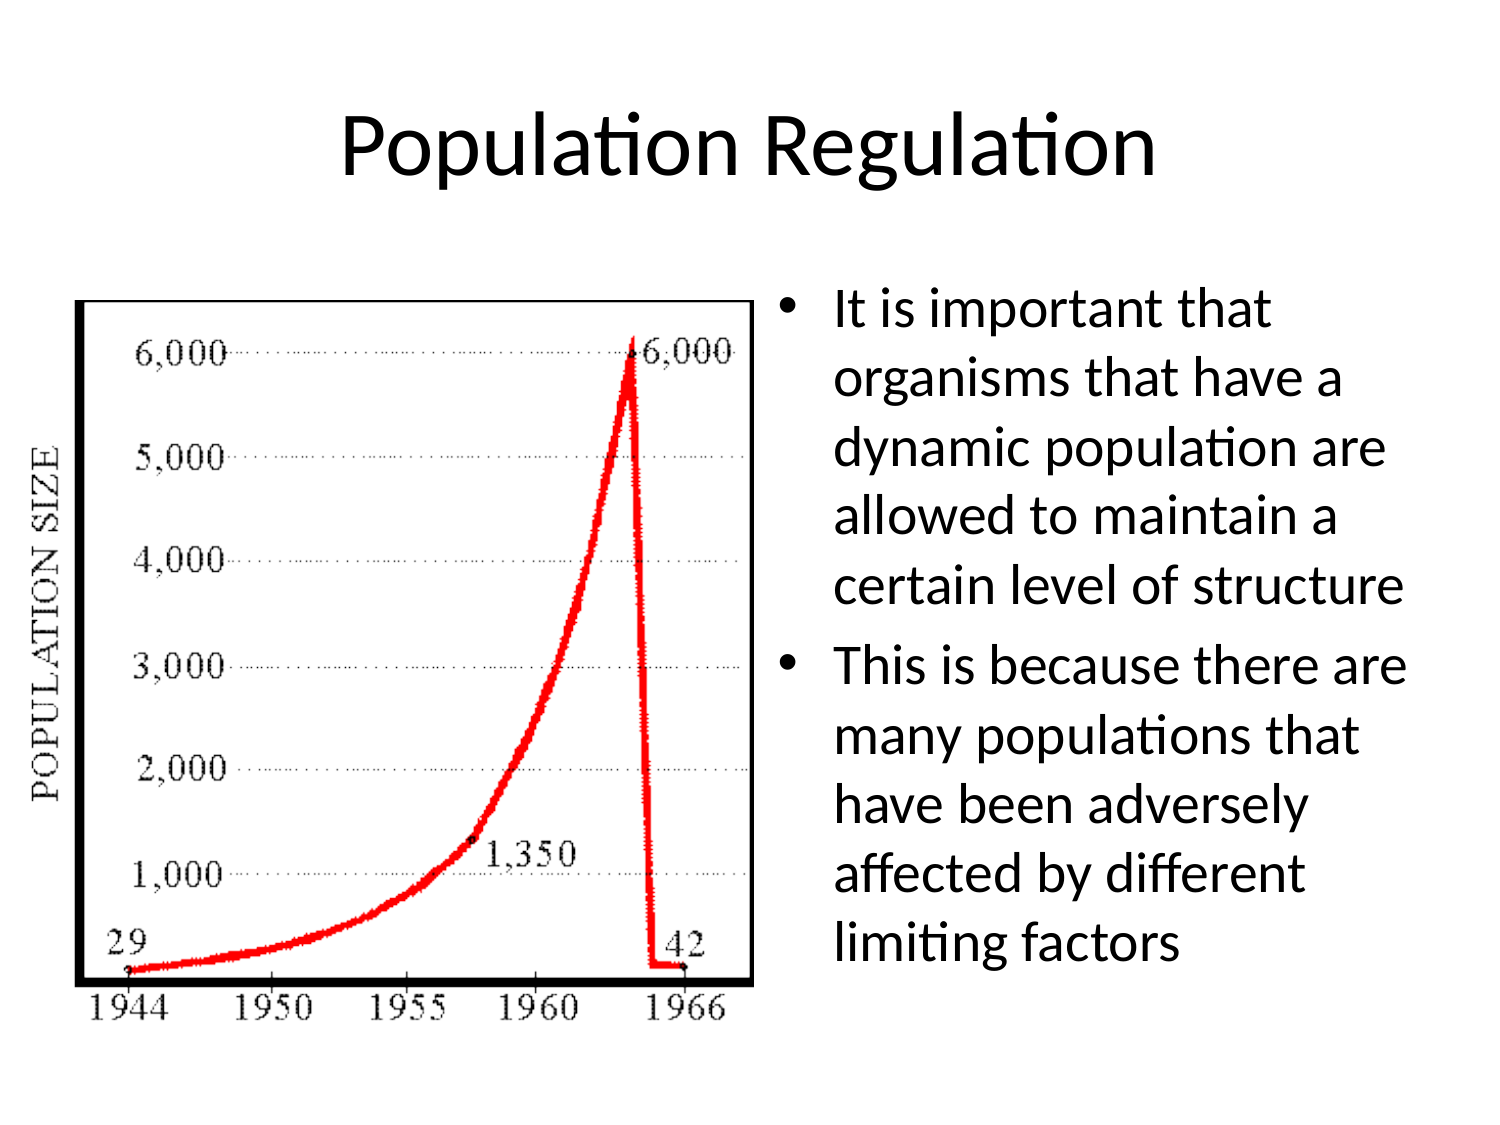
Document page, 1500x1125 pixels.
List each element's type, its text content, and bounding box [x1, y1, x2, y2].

picture [30, 299, 755, 1038]
list It is important that organisms that have a dynamic population are allowed to maintain a certain level of structure This is because there are many populations that have been adversely affected by different limiting factors [762, 262, 1425, 1005]
title Population Regulation [75, 45, 1425, 233]
